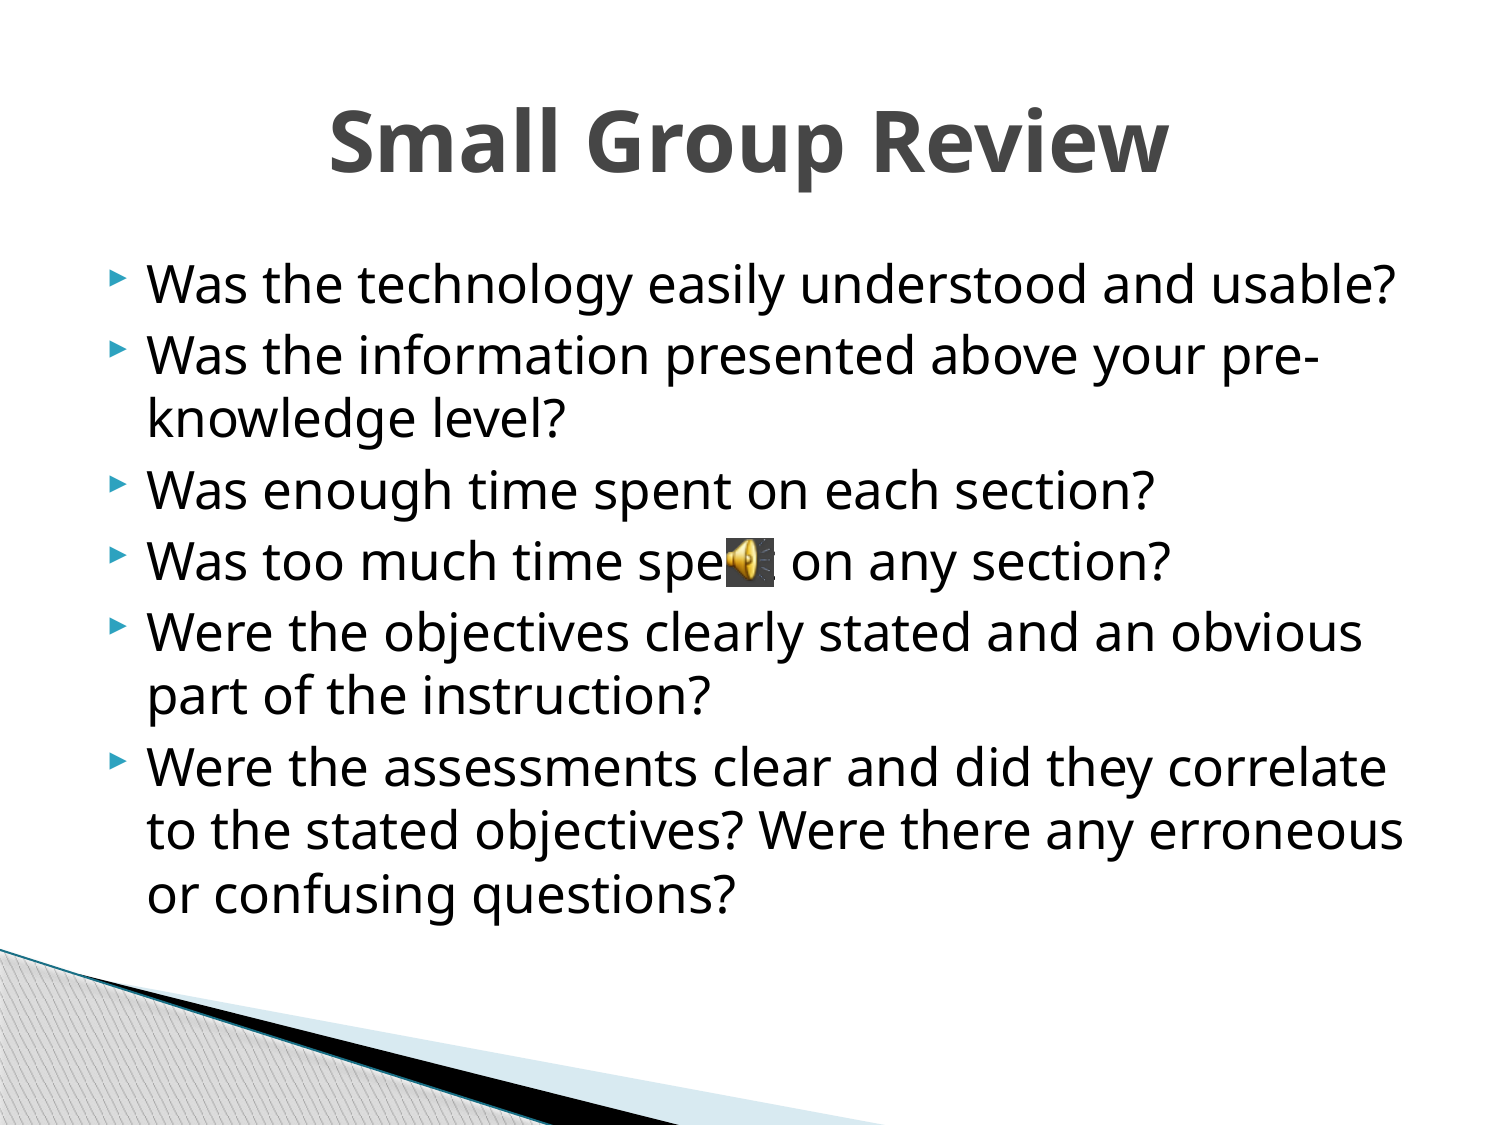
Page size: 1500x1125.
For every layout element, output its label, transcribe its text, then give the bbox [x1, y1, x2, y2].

title Small Group Review [75, 45, 1425, 233]
picture [724, 537, 776, 588]
list Was the technology easily understood and usable? Was the information presented above your pre-knowledge level? Was enough time spent on each section? Was too much time spent on any section? Were the objectives clearly stated and an obvious part of the instruction? Were the assessments clear and did they correlate to the stated objectives? Were there any erroneous or confusing questions? [75, 243, 1425, 986]
